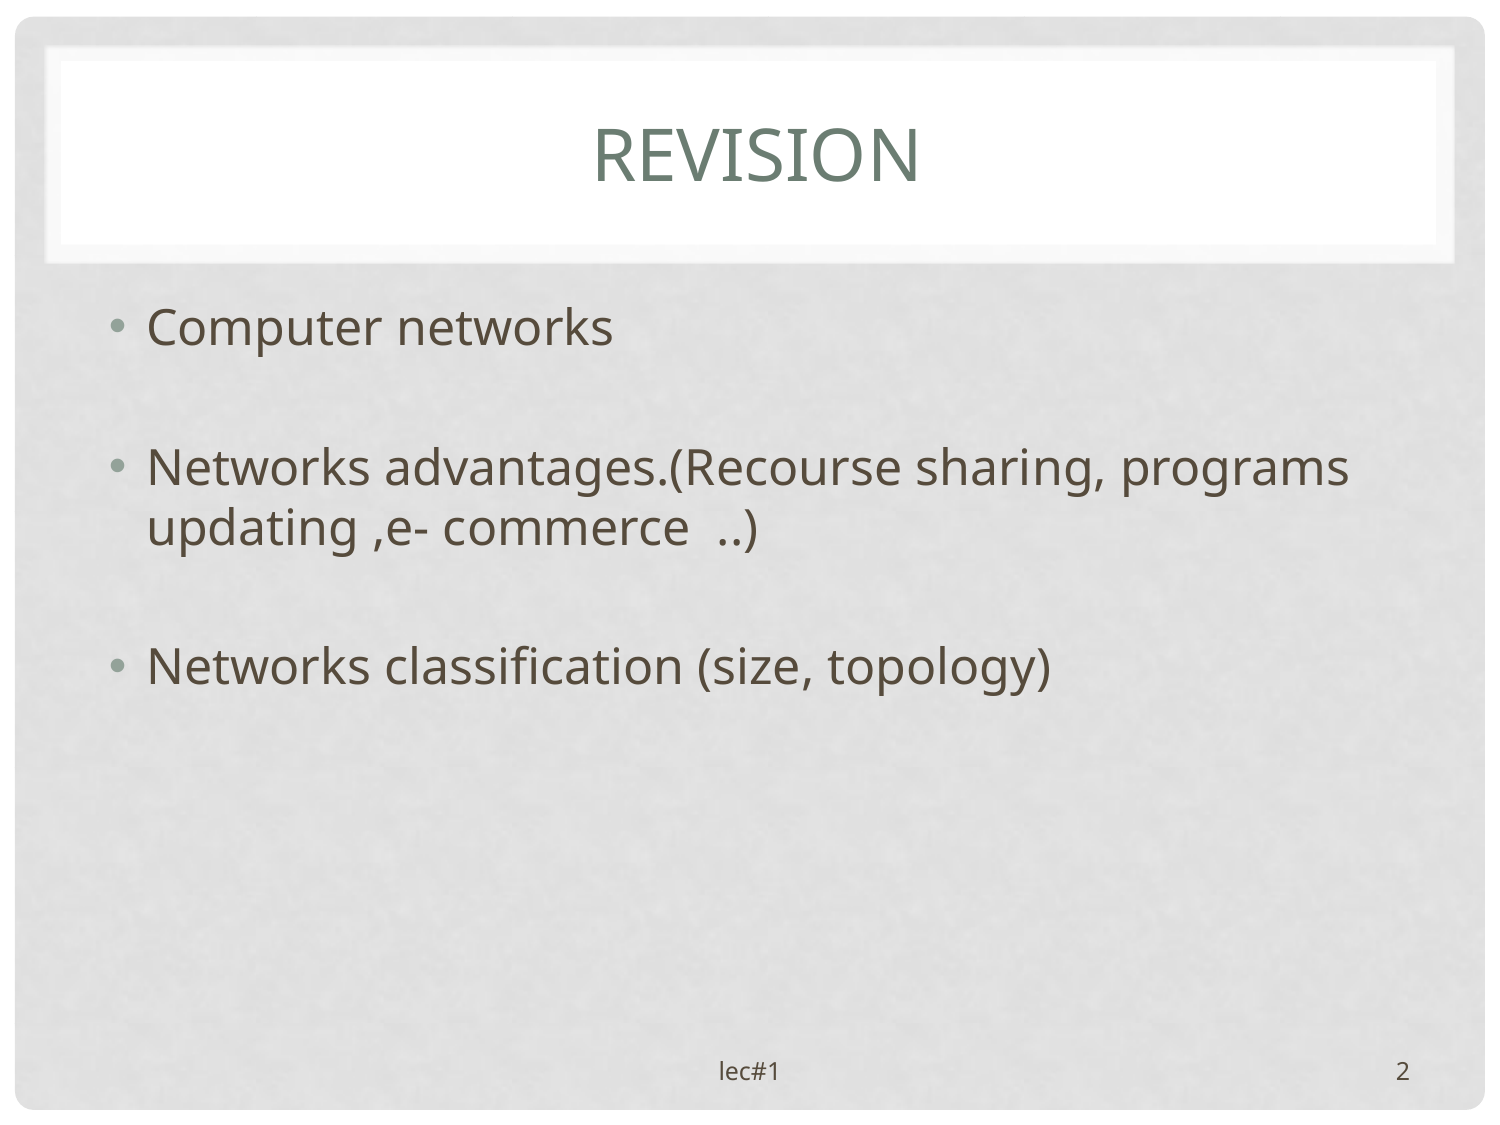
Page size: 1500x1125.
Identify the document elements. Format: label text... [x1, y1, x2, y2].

footer lec#1 [512, 1042, 988, 1103]
list Computer networks Networks advantages.(Recourse sharing, programs updating ,e- commerce ..) Networks classification (size, topology) [75, 287, 1425, 1005]
slide_number 2 [1074, 1042, 1425, 1103]
title REVISION [69, 66, 1425, 238]
